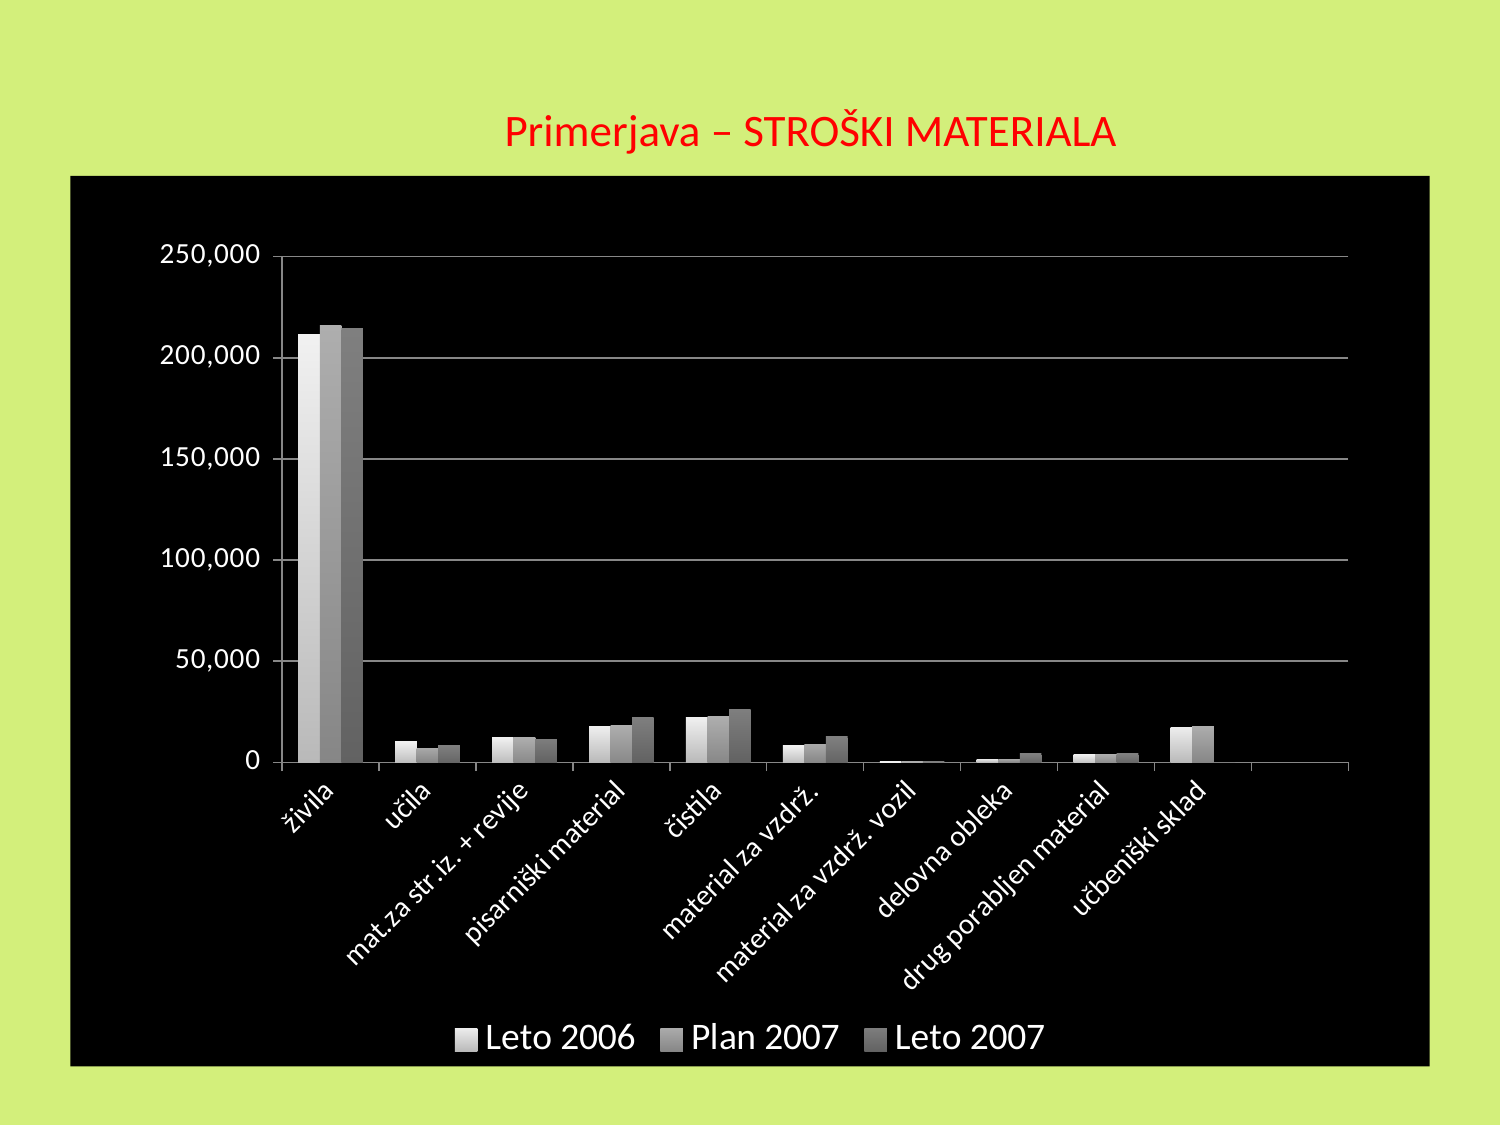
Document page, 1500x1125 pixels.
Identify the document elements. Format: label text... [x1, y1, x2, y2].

chart [70, 175, 1430, 1067]
title Primerjava – STROŠKI MATERIALA [234, 93, 1388, 174]
